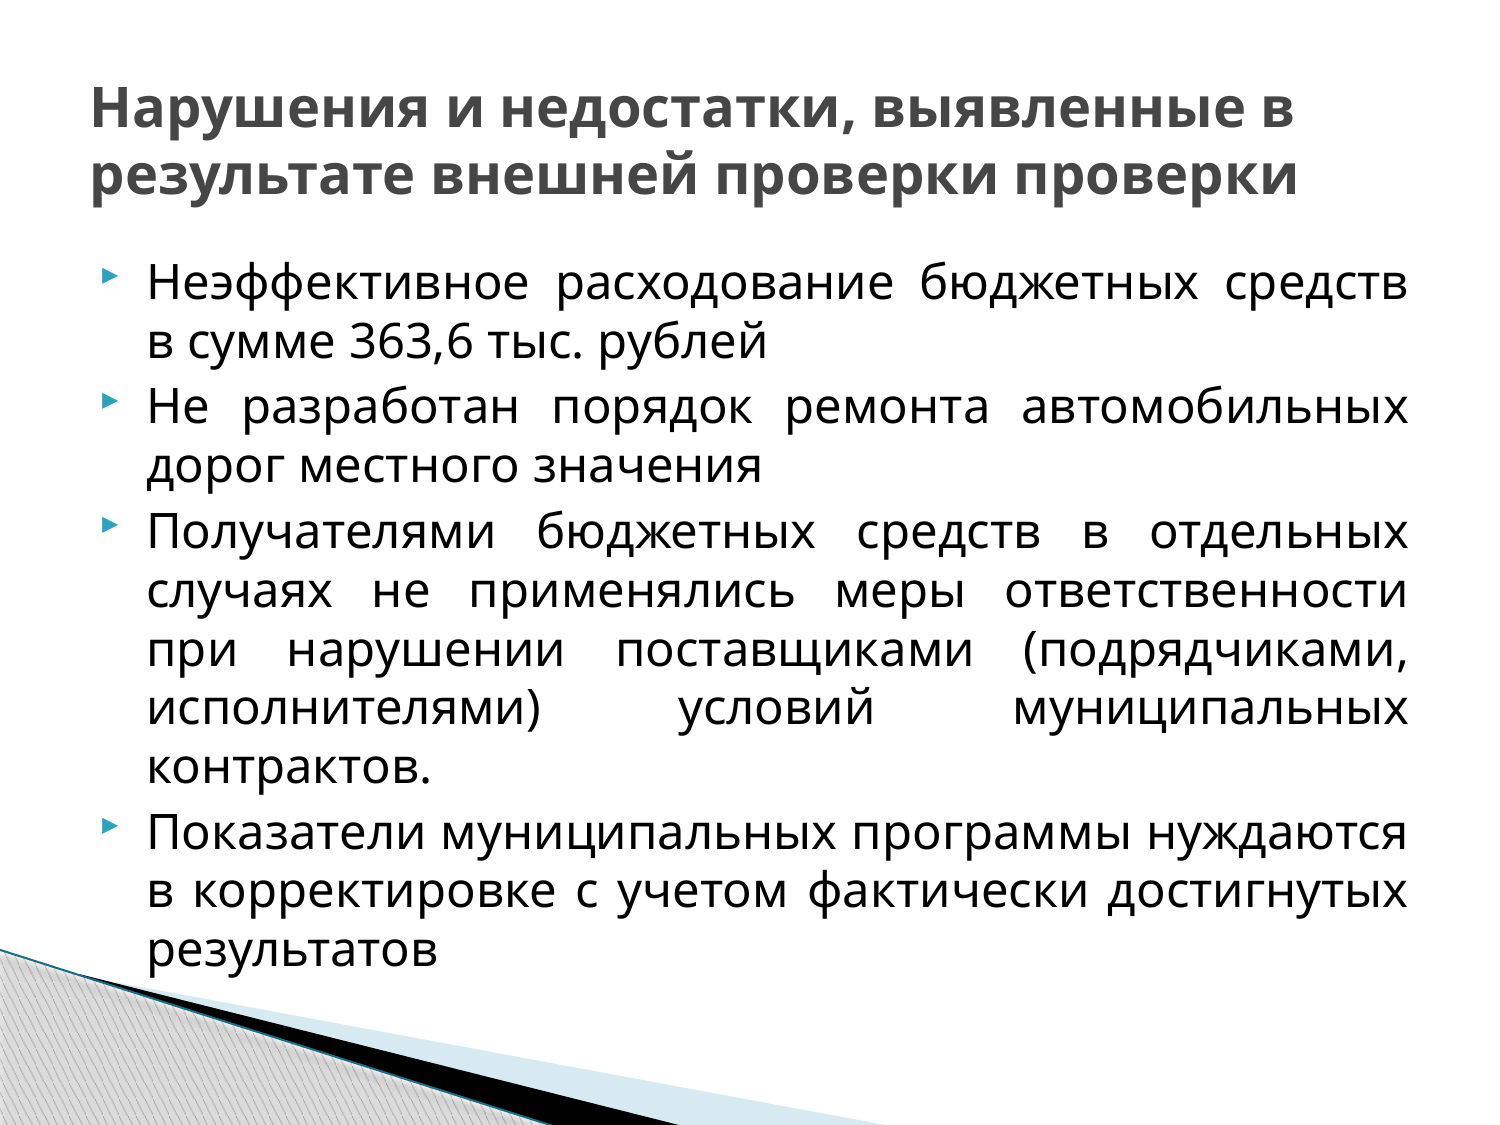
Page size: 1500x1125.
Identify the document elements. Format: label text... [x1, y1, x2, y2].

list Неэффективное расходование бюджетных средств в сумме 363,6 тыс. рублей Не разработан порядок ремонта автомобильных дорог местного значения Получателями бюджетных средств в отдельных случаях не применялись меры ответственности при нарушении поставщиками (подрядчиками, исполнителями) условий муниципальных контрактов. Показатели муниципальных программы нуждаются в корректировке с учетом фактически достигнутых результатов [75, 243, 1425, 986]
title Нарушения и недостатки, выявленные в результате внешней проверки проверки [75, 45, 1425, 233]
